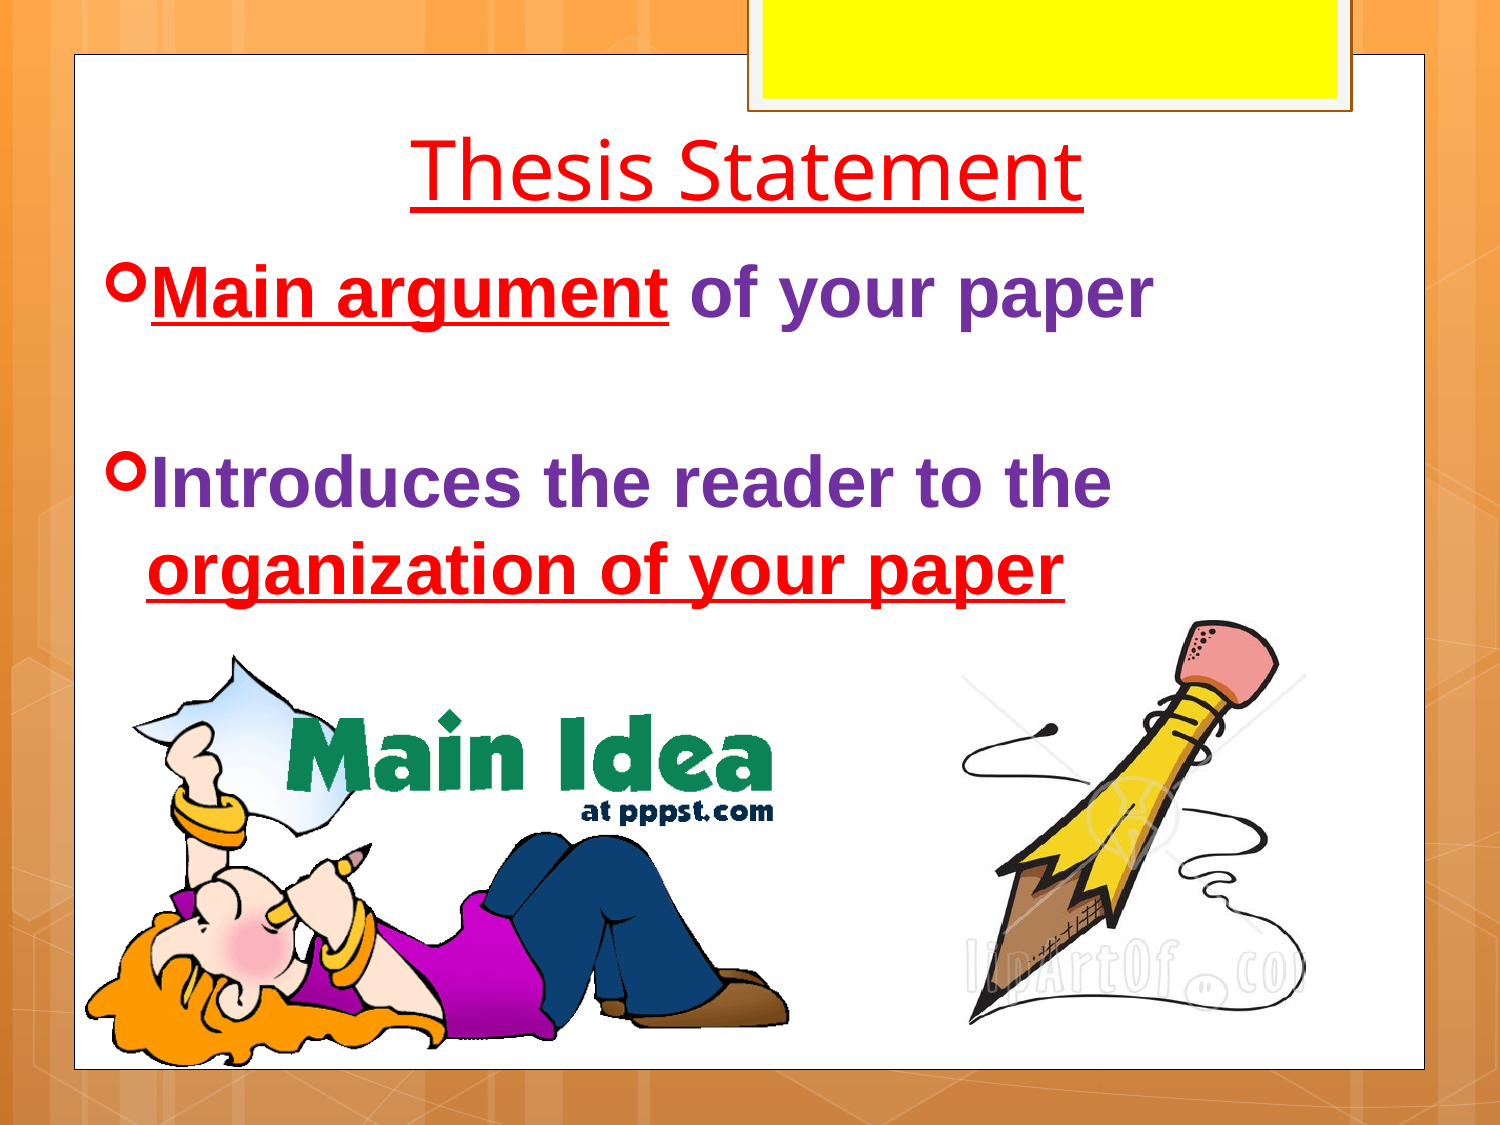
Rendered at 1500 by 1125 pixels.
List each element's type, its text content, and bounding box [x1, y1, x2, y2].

picture [62, 624, 801, 1084]
picture [962, 619, 1306, 1026]
title Thesis Statement [171, 37, 1324, 225]
list Main argument of your paper Introduces the reader to the organization of your paper [75, 237, 1425, 814]
